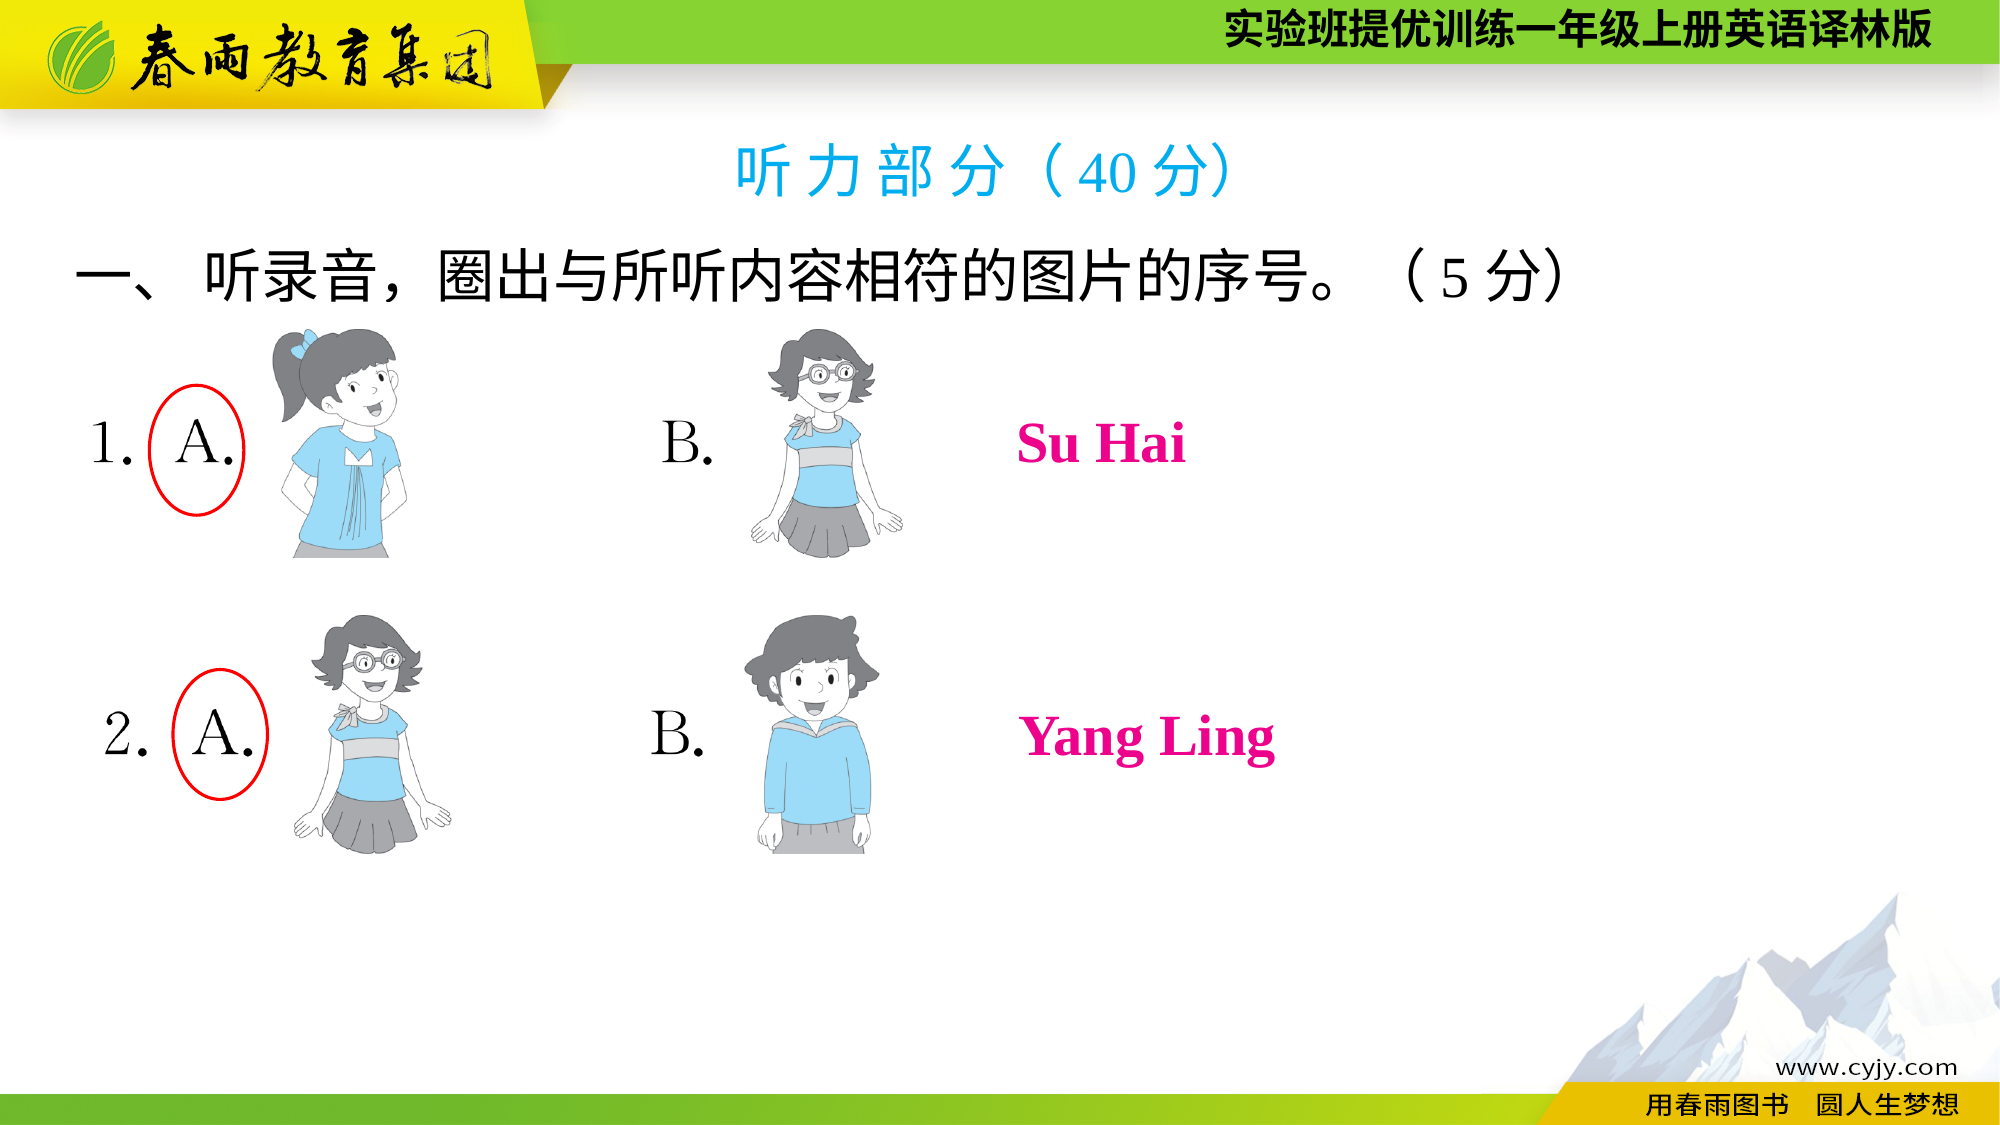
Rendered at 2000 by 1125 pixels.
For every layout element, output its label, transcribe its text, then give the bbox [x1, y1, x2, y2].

picture [0, 0, 2000, 1125]
text_box Yang Ling [1003, 689, 1291, 774]
list 听 力 部 分（40分） 一、 听录音，圈出与所听内容相符的图片的序号。（5分） [59, 91, 1944, 306]
text_box Su Hai [1001, 397, 1237, 482]
